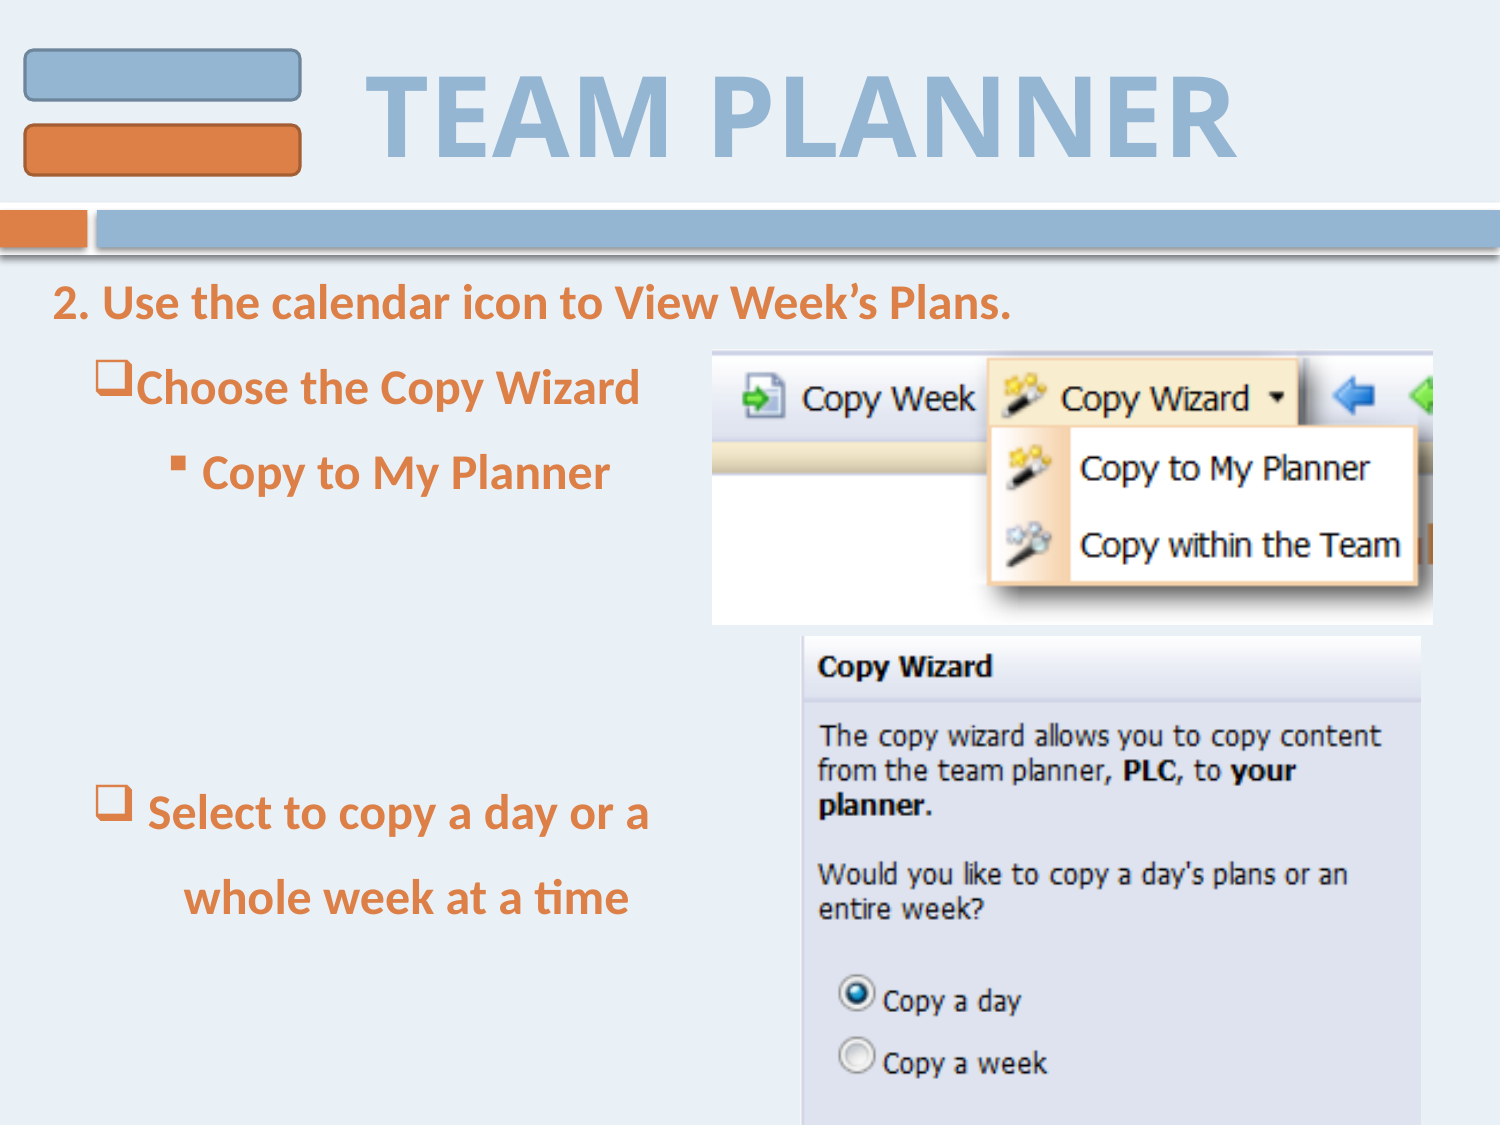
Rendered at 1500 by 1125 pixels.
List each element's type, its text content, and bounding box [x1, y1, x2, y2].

text_box TEAM PLANNER [350, 12, 1500, 213]
picture [799, 635, 1421, 1125]
text_box 2. Use the calendar icon to View Week’s Plans. Choose the Copy Wizard Copy to My Planner Select to copy a day or a whole week at a time [37, 262, 1475, 1017]
text_box [23, 48, 302, 102]
text_box [23, 123, 302, 177]
picture [712, 349, 1433, 626]
